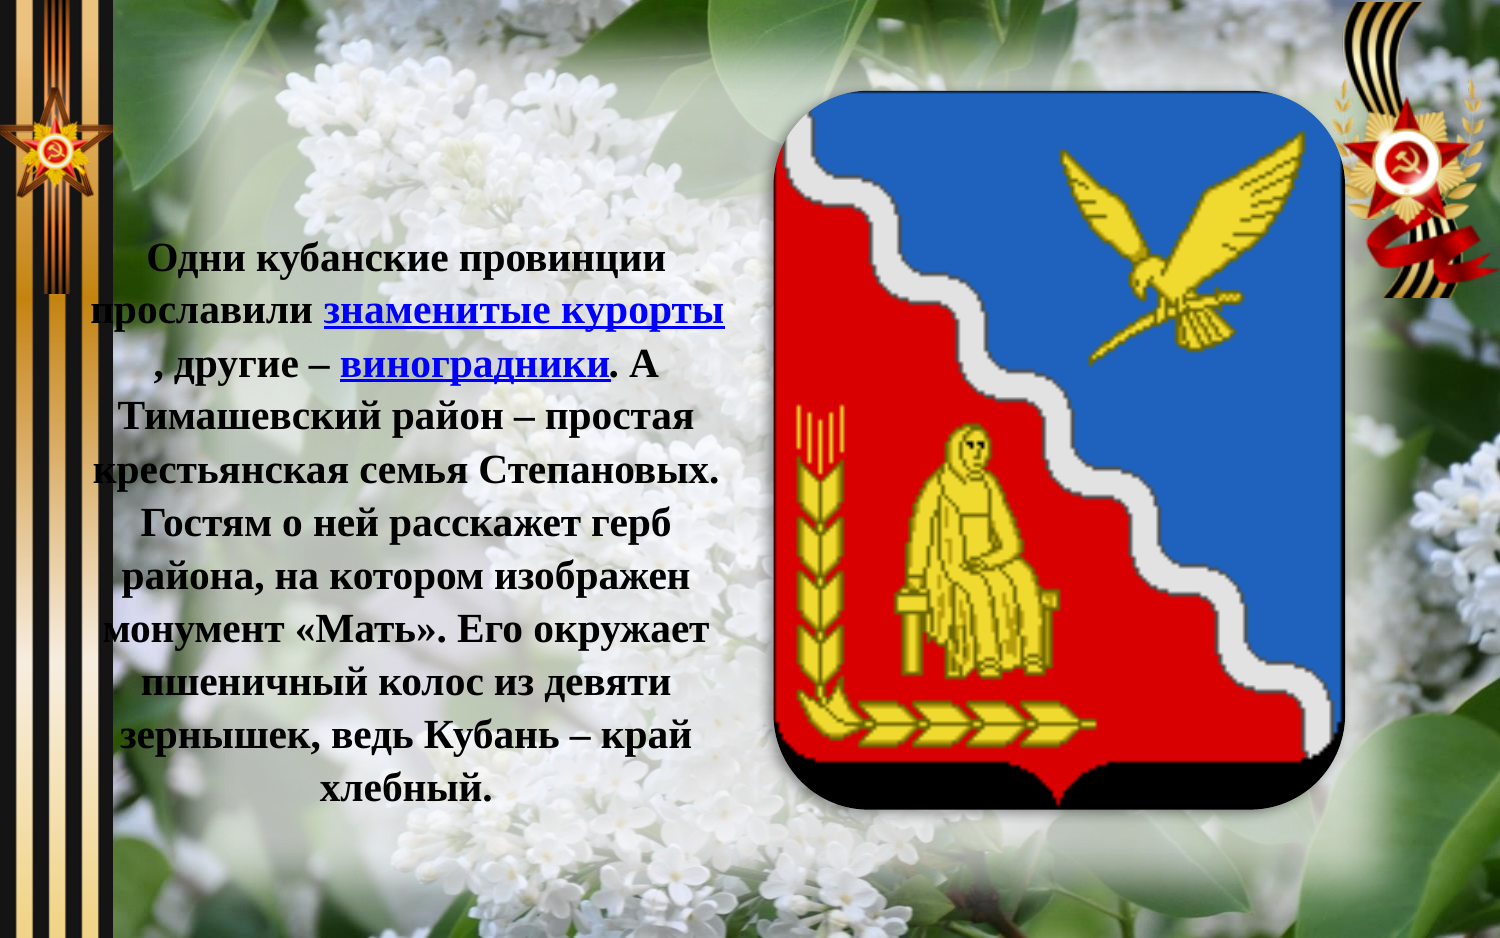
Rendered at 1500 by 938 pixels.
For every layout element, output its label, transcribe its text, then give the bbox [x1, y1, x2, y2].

picture [0, 0, 1500, 938]
list Одни кубанские провинции прославили знаменитые курорты, другие – виноградники. А Тимашевский район – простая крестьянская семья Степановых. Гостям о ней расскажет герб района, на котором изображен монумент «Мать». Его окружает пшеничный колос из девяти зернышек, ведь Кубань – край хлебный. [75, 218, 738, 838]
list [773, 90, 1346, 810]
